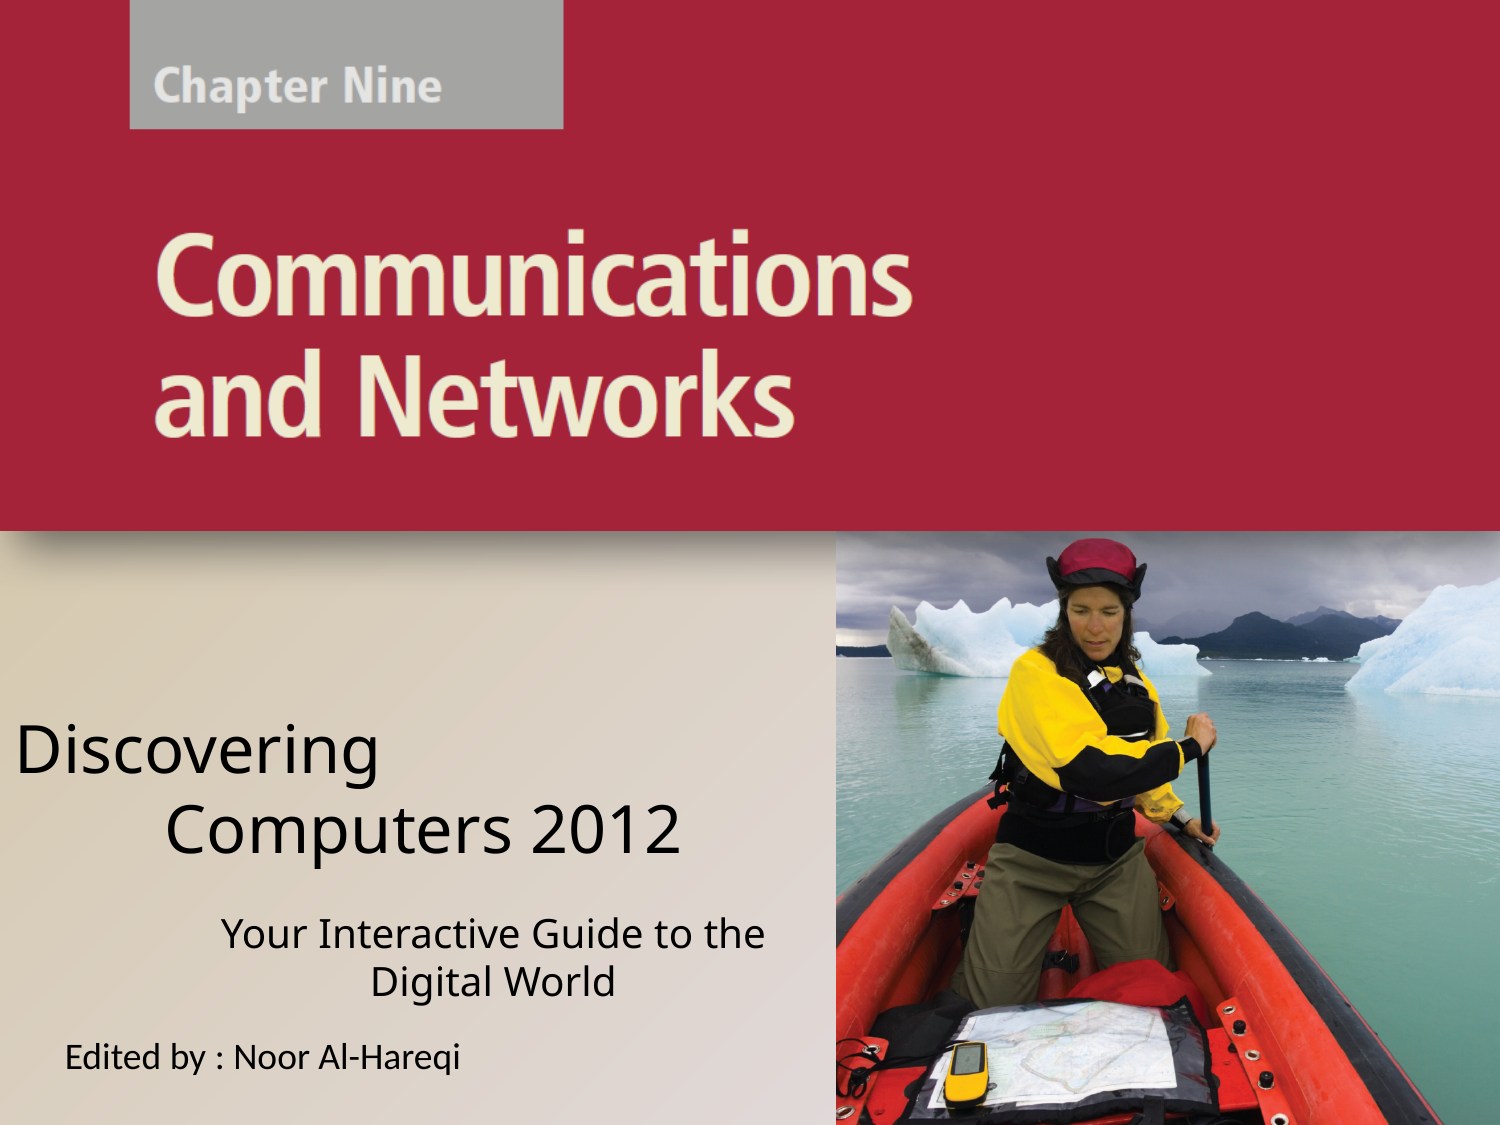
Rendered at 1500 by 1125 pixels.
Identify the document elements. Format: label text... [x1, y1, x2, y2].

picture [0, 0, 1500, 531]
text_box Edited by : Noor Al-Hareqi [50, 1024, 625, 1085]
picture [836, 541, 1500, 1125]
